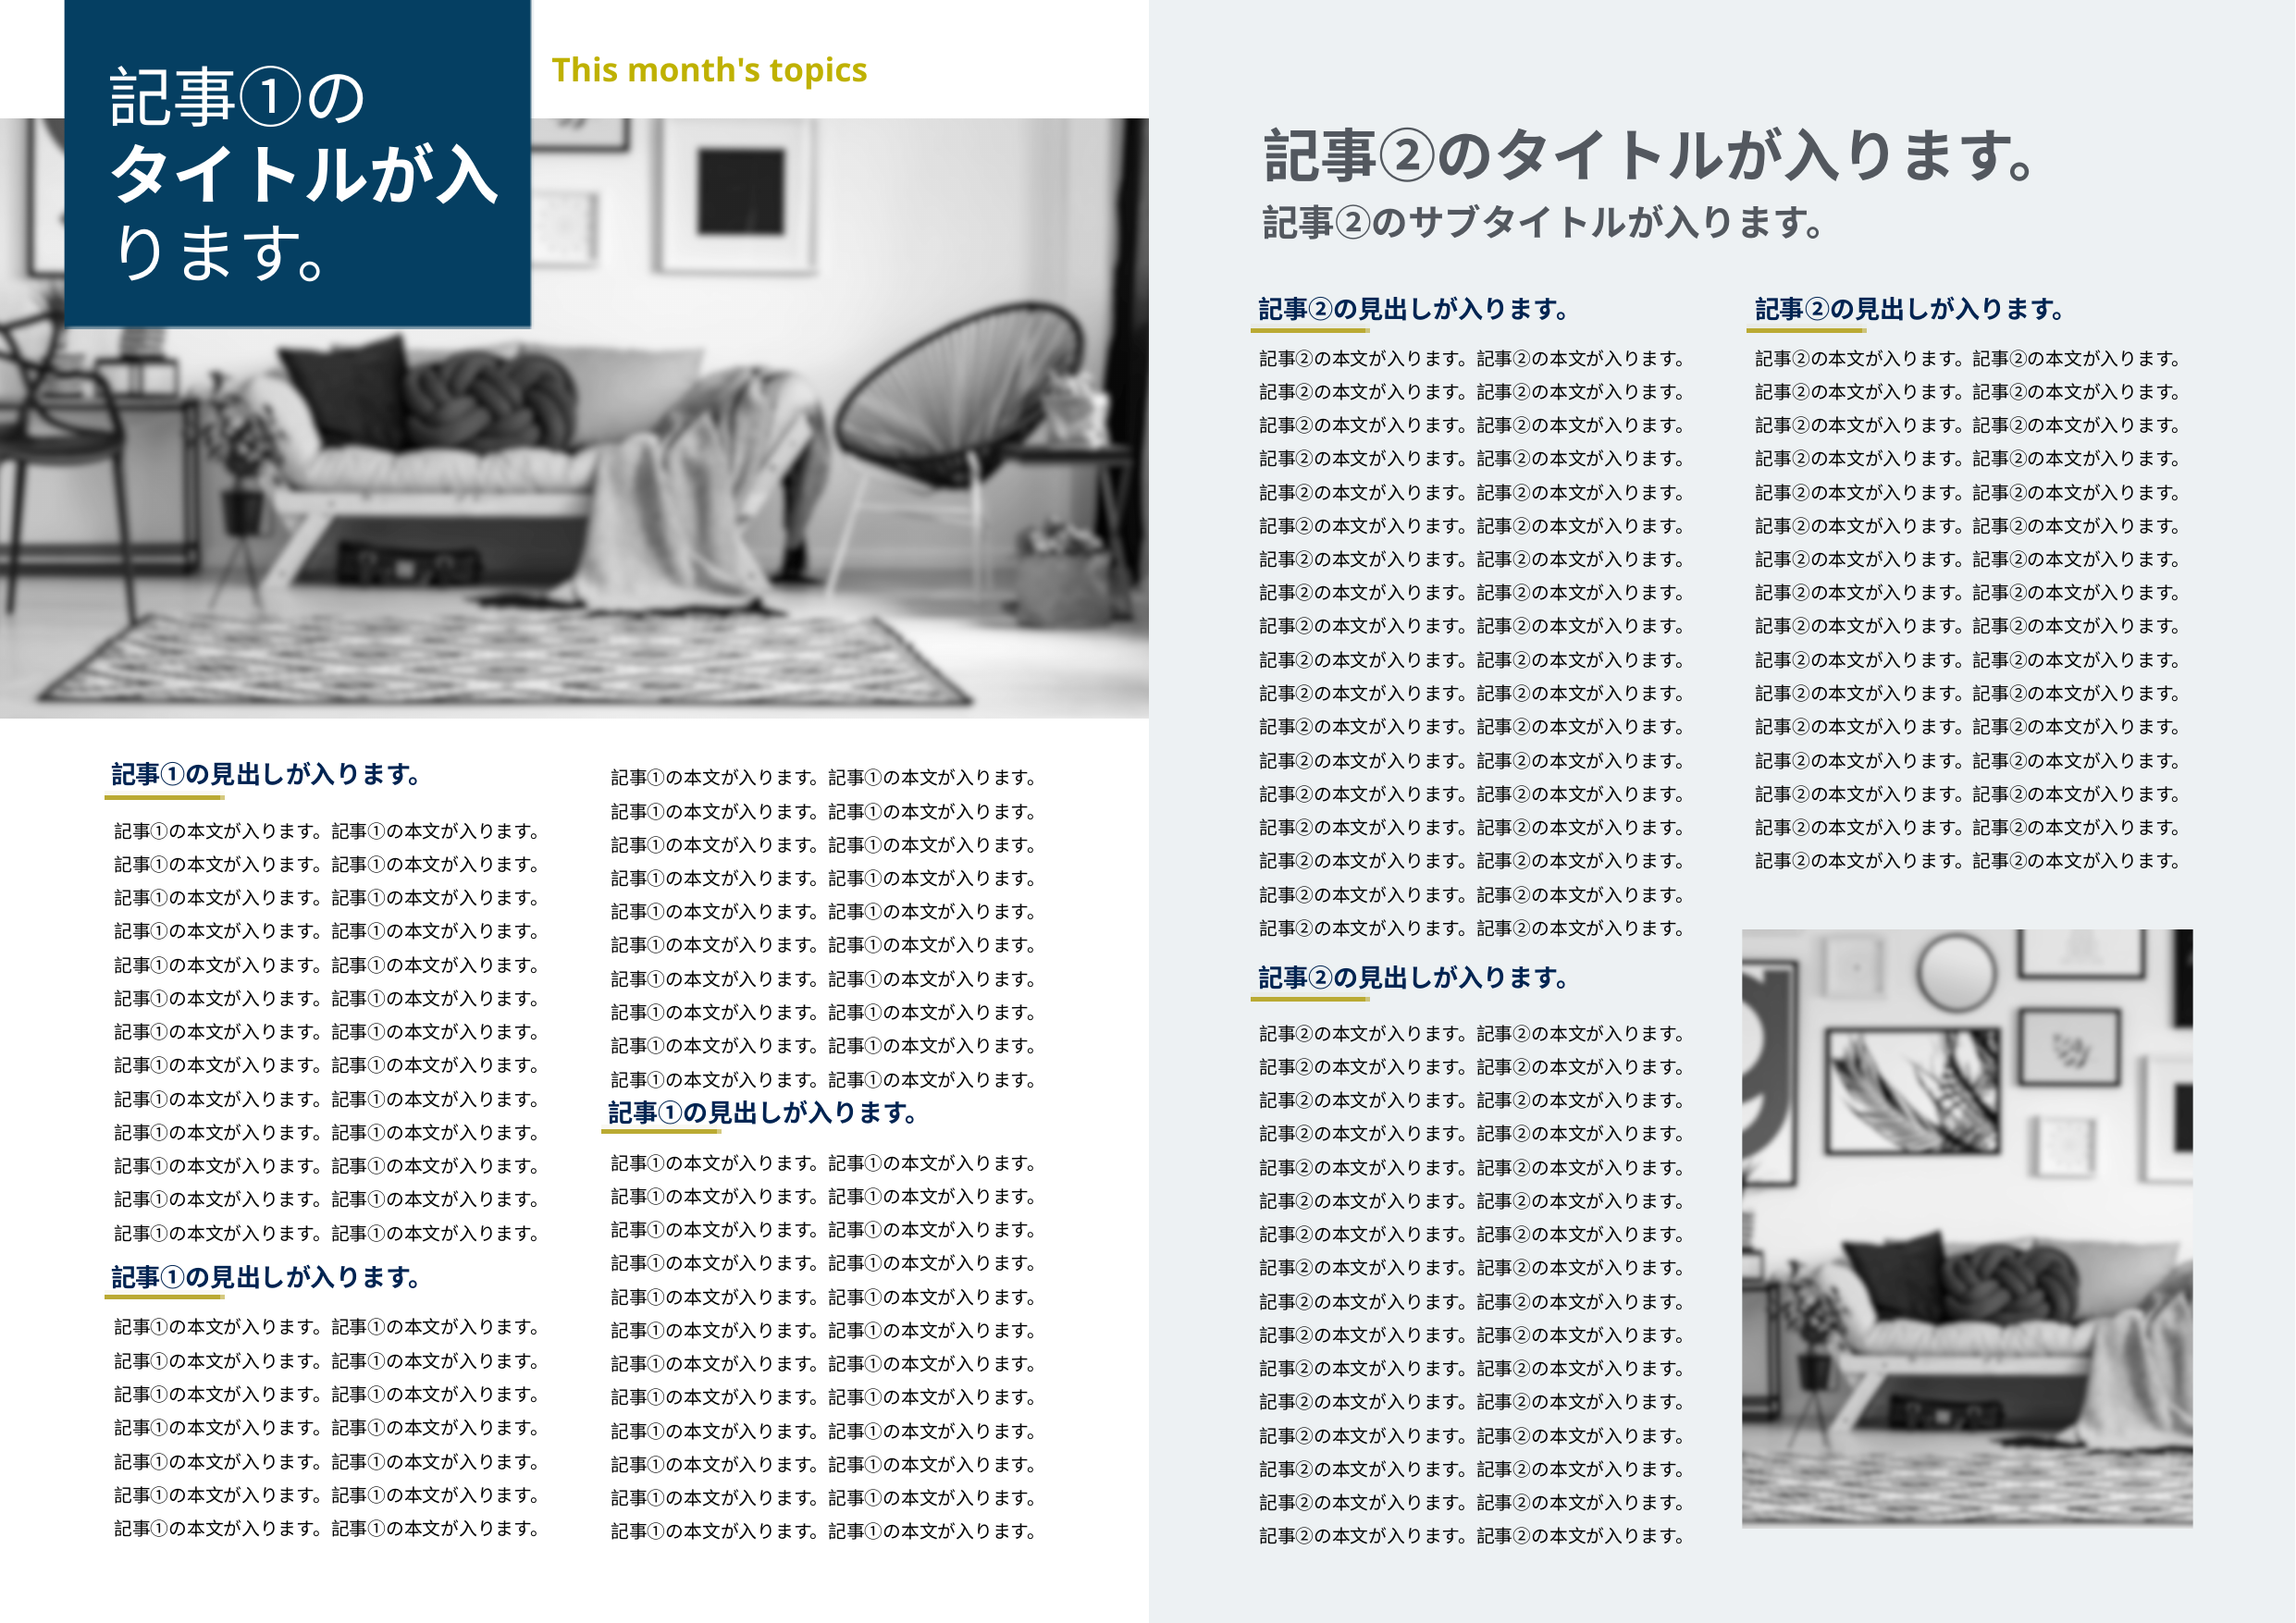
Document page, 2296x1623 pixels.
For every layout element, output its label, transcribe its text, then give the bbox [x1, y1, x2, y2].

picture [0, 0, 1150, 719]
text_box 記事②の本文が入ります。記事②の本文が入ります。 記事②の本文が入ります。記事②の本文が入ります。 記事②の本文が入ります。記事②の本文が入ります。 記事②の本文が入ります。記事②の本文が入ります。 記事②の本文が入ります。記事②の本文が入ります。 記事②の本文が入ります。記事②の本文が入ります。 記事②の本文が入ります。記事②の本文が入ります。 記事②の本文が入ります。記事②の本文が入ります。 記事②の本文が入ります。記事②の本文が入ります。 記事②の本文が入ります。記事②の本文が入ります。 記事②の本文が入ります。記事②の本文が入ります。 記事②の本文が入ります。記事②の本文が入ります。 記事②の本文が入ります。記事②の本文が入ります。 記事②の本文が入ります。記事②の本文が入ります。 記事②の本文が入ります。記事②の本文が入ります。 記事②の本文が入ります。記事②の本文が入ります。 [1251, 1002, 1703, 1556]
picture [1747, 319, 1867, 333]
text_box 記事①の本文が入ります。記事①の本文が入ります。 記事①の本文が入ります。記事①の本文が入ります。 記事①の本文が入ります。記事①の本文が入ります。 記事①の本文が入ります。記事①の本文が入ります。 記事①の本文が入ります。記事①の本文が入ります。 記事①の本文が入ります。記事①の本文が入ります。 記事①の本文が入ります。記事①の本文が入ります。 [105, 1296, 558, 1548]
text_box 記事②のサブタイトルが入ります。 [1253, 206, 1852, 251]
picture [1742, 928, 2193, 1529]
text_box 記事②の見出しが入ります。 [1250, 953, 1590, 1002]
text_box 記事②のタイトルが入ります。 [1254, 135, 2076, 195]
picture [1250, 319, 1371, 333]
text_box 記事①の本文が入ります。記事①の本文が入ります。 記事①の本文が入ります。記事①の本文が入ります。 記事①の本文が入ります。記事①の本文が入ります。 記事①の本文が入ります。記事①の本文が入ります。 記事①の本文が入ります。記事①の本文が入ります。 記事①の本文が入ります。記事①の本文が入ります。 記事①の本文が入ります。記事①の本文が入ります。 記事①の本文が入ります。記事①の本文が入ります。 記事①の本文が入ります。記事①の本文が入ります。 記事①の本文が入ります。記事①の本文が入ります。 [602, 746, 1055, 1100]
picture [601, 1121, 722, 1135]
text_box 記事②の本文が入ります。記事②の本文が入ります。 記事②の本文が入ります。記事②の本文が入ります。 記事②の本文が入ります。記事②の本文が入ります。 記事②の本文が入ります。記事②の本文が入ります。 記事②の本文が入ります。記事②の本文が入ります。 記事②の本文が入ります。記事②の本文が入ります。 記事②の本文が入ります。記事②の本文が入ります。 記事②の本文が入ります。記事②の本文が入ります。 記事②の本文が入ります。記事②の本文が入ります。 記事②の本文が入ります。記事②の本文が入ります。 記事②の本文が入ります。記事②の本文が入ります。 記事②の本文が入ります。記事②の本文が入ります。 記事②の本文が入ります。記事②の本文が入ります。 記事②の本文が入ります。記事②の本文が入ります。 記事②の本文が入ります。記事②の本文が入ります。 記事②の本文が入ります。記事②の本文が入ります。 [1747, 326, 2200, 880]
text_box This month's topics [543, 41, 895, 98]
text_box [1149, 0, 2296, 1623]
text_box 記事②の見出しが入ります。 [1746, 285, 2086, 333]
text_box 記事②の見出しが入ります。 [1250, 285, 1590, 333]
picture [105, 787, 225, 800]
text_box 記事①の見出しが入ります。 [599, 1088, 939, 1131]
text_box 記事①の見出しが入ります。 [102, 1253, 442, 1296]
text_box 記事②の本文が入ります。記事②の本文が入ります。 記事②の本文が入ります。記事②の本文が入ります。 記事②の本文が入ります。記事②の本文が入ります。 記事②の本文が入ります。記事②の本文が入ります。 記事②の本文が入ります。記事②の本文が入ります。 記事②の本文が入ります。記事②の本文が入ります。 記事②の本文が入ります。記事②の本文が入ります。 記事②の本文が入ります。記事②の本文が入ります。 記事②の本文が入ります。記事②の本文が入ります。 記事②の本文が入ります。記事②の本文が入ります。 記事②の本文が入ります。記事②の本文が入ります。 記事②の本文が入ります。記事②の本文が入ります。 記事②の本文が入ります。記事②の本文が入ります。 記事②の本文が入ります。記事②の本文が入ります。 記事②の本文が入ります。記事②の本文が入ります。 記事②の本文が入ります。記事②の本文が入ります。 記事②の本文が入ります。記事②の本文が入ります。 記事②の本文が入ります。記事②の本文が入ります。 [1251, 326, 1703, 948]
text_box 記事①の本文が入ります。記事①の本文が入ります。 記事①の本文が入ります。記事①の本文が入ります。 記事①の本文が入ります。記事①の本文が入ります。 記事①の本文が入ります。記事①の本文が入ります。 記事①の本文が入ります。記事①の本文が入ります。 記事①の本文が入ります。記事①の本文が入ります。 記事①の本文が入ります。記事①の本文が入ります。 記事①の本文が入ります。記事①の本文が入ります。 記事①の本文が入ります。記事①の本文が入ります。 記事①の本文が入ります。記事①の本文が入ります。 記事①の本文が入ります。記事①の本文が入ります。 記事①の本文が入ります。記事①の本文が入ります。 記事①の本文が入ります。記事①の本文が入ります。 [105, 799, 558, 1253]
text_box 記事①の本文が入ります。記事①の本文が入ります。 記事①の本文が入ります。記事①の本文が入ります。 記事①の本文が入ります。記事①の本文が入ります。 記事①の本文が入ります。記事①の本文が入ります。 記事①の本文が入ります。記事①の本文が入ります。 記事①の本文が入ります。記事①の本文が入ります。 記事①の本文が入ります。記事①の本文が入ります。 記事①の本文が入ります。記事①の本文が入ります。 記事①の本文が入ります。記事①の本文が入ります。 記事①の本文が入ります。記事①の本文が入ります。 記事①の本文が入ります。記事①の本文が入ります。 記事①の本文が入ります。記事①の本文が入ります。 [602, 1131, 1055, 1552]
picture [1250, 988, 1371, 1002]
text_box 記事①の見出しが入ります。 [102, 750, 442, 798]
picture [105, 1286, 225, 1299]
